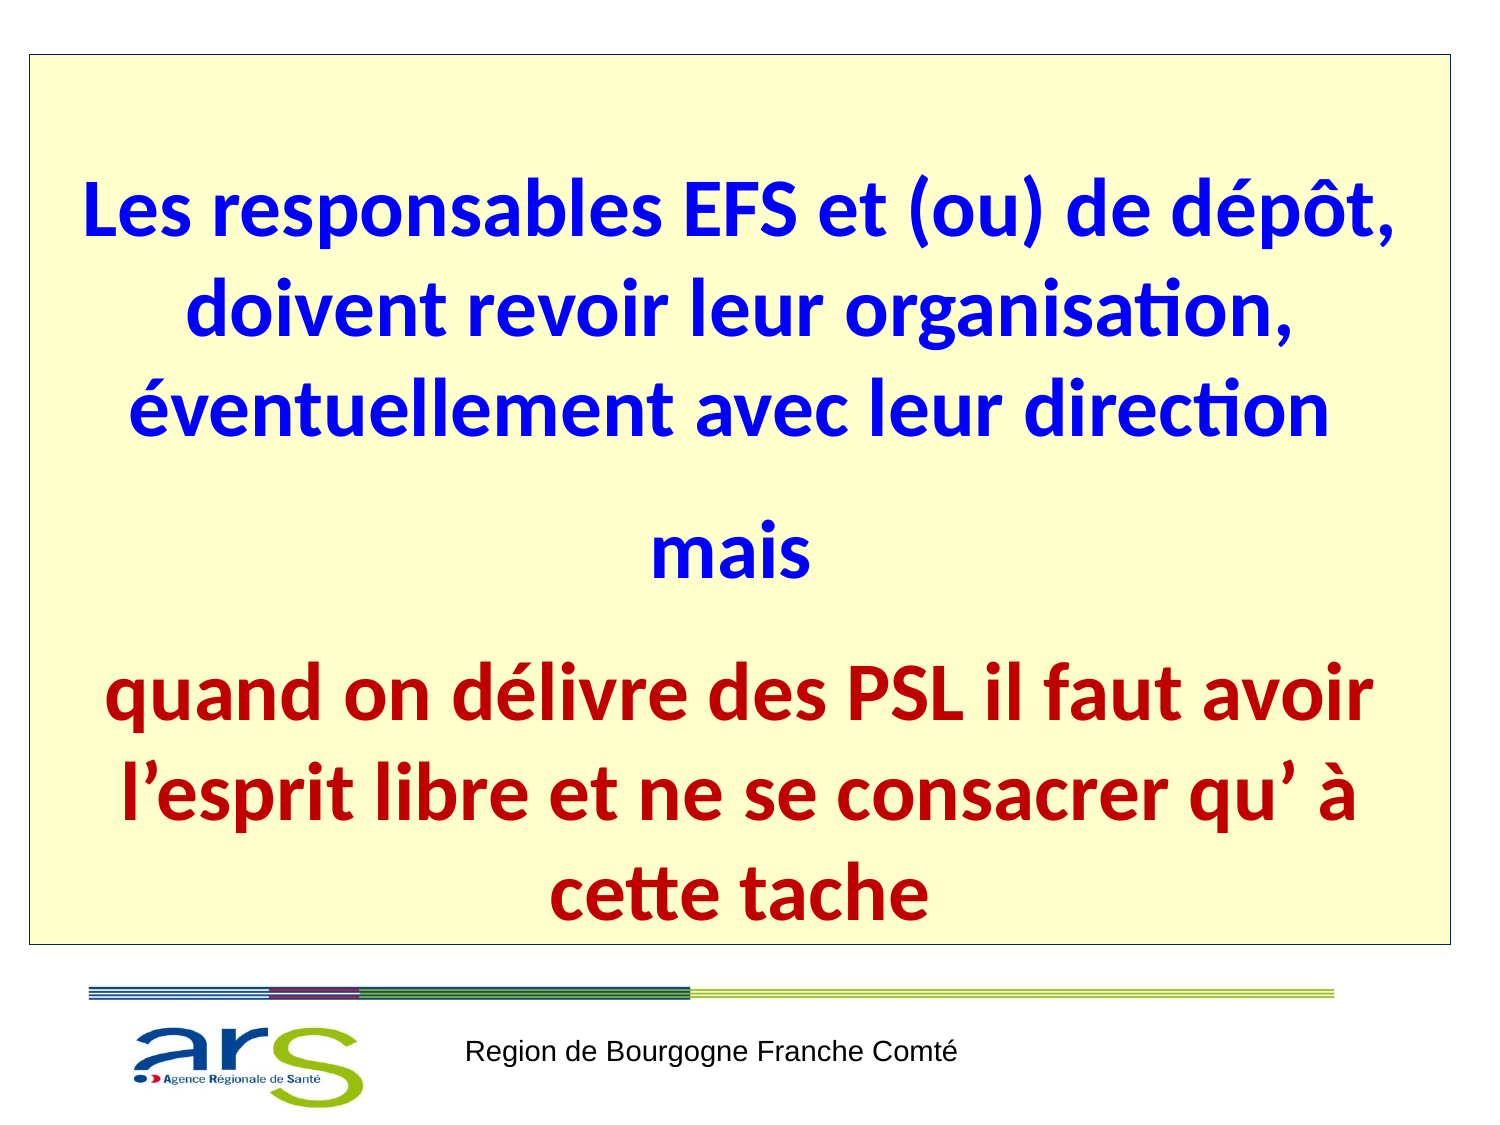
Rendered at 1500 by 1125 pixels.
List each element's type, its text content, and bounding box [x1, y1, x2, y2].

text_box Les responsables EFS et (ou) de dépôt, doivent revoir leur organisation, éventuellement avec leur direction mais quand on délivre des PSL il faut avoir l’esprit libre et ne se consacrer qu’ à cette tache [29, 54, 1451, 945]
picture [87, 958, 1335, 1125]
